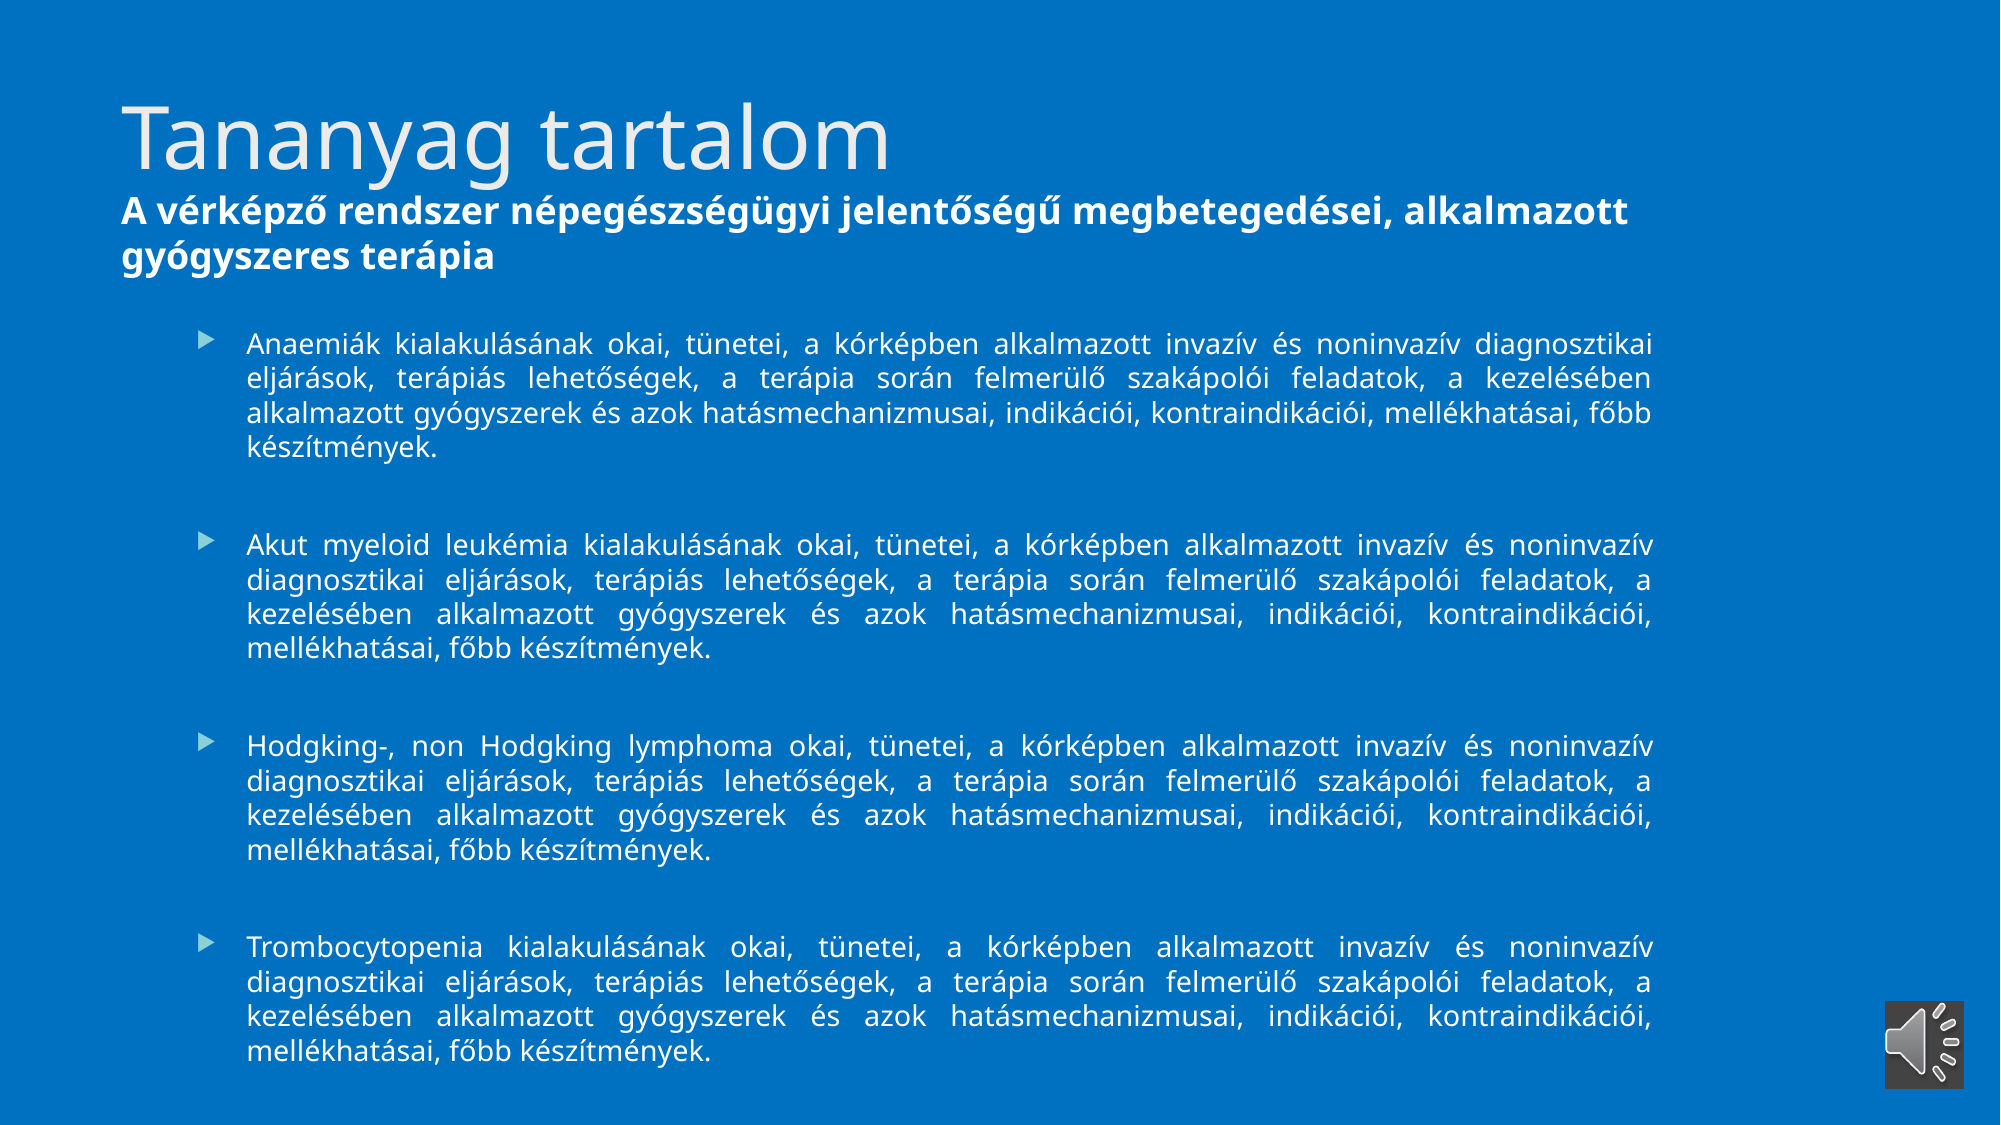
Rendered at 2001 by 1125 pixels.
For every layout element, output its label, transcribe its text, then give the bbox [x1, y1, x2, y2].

list Anaemiák kialakulásának okai, tünetei, a kórképben alkalmazott invazív és noninvazív diagnosztikai eljárások, terápiás lehetőségek, a terápia során felmerülő szakápolói feladatok, a kezelésében alkalmazott gyógyszerek és azok hatásmechanizmusai, indikációi, kontraindikációi, mellékhatásai, főbb készítmények. Akut myeloid leukémia kialakulásának okai, tünetei, a kórképben alkalmazott invazív és noninvazív diagnosztikai eljárások, terápiás lehetőségek, a terápia során felmerülő szakápolói feladatok, a kezelésében alkalmazott gyógyszerek és azok hatásmechanizmusai, indikációi, kontraindikációi, mellékhatásai, főbb készítmények. Hodgking-, non Hodgking lymphoma okai, tünetei, a kórképben alkalmazott invazív és noninvazív diagnosztikai eljárások, terápiás lehetőségek, a terápia során felmerülő szakápolói feladatok, a kezelésében alkalmazott gyógyszerek és azok hatásmechanizmusai, indikációi, kontraindikációi, mellékhatásai, főbb készítmények. Trombocytopenia kialakulásának okai, tünetei, a kórképben alkalmazott invazív és noninvazív diagnosztikai eljárások, terápiás lehetőségek, a terápia során felmerülő szakápolói feladatok, a kezelésében alkalmazott gyógyszerek és azok hatásmechanizmusai, indikációi, kontraindikációi, mellékhatásai, főbb készítmények. [181, 318, 1669, 1078]
picture [1884, 999, 1965, 1090]
title Tananyag tartalom A vérképző rendszer népegészségügyi jelentőségű megbetegedései, alkalmazott gyógyszeres terápia [106, 74, 1649, 304]
